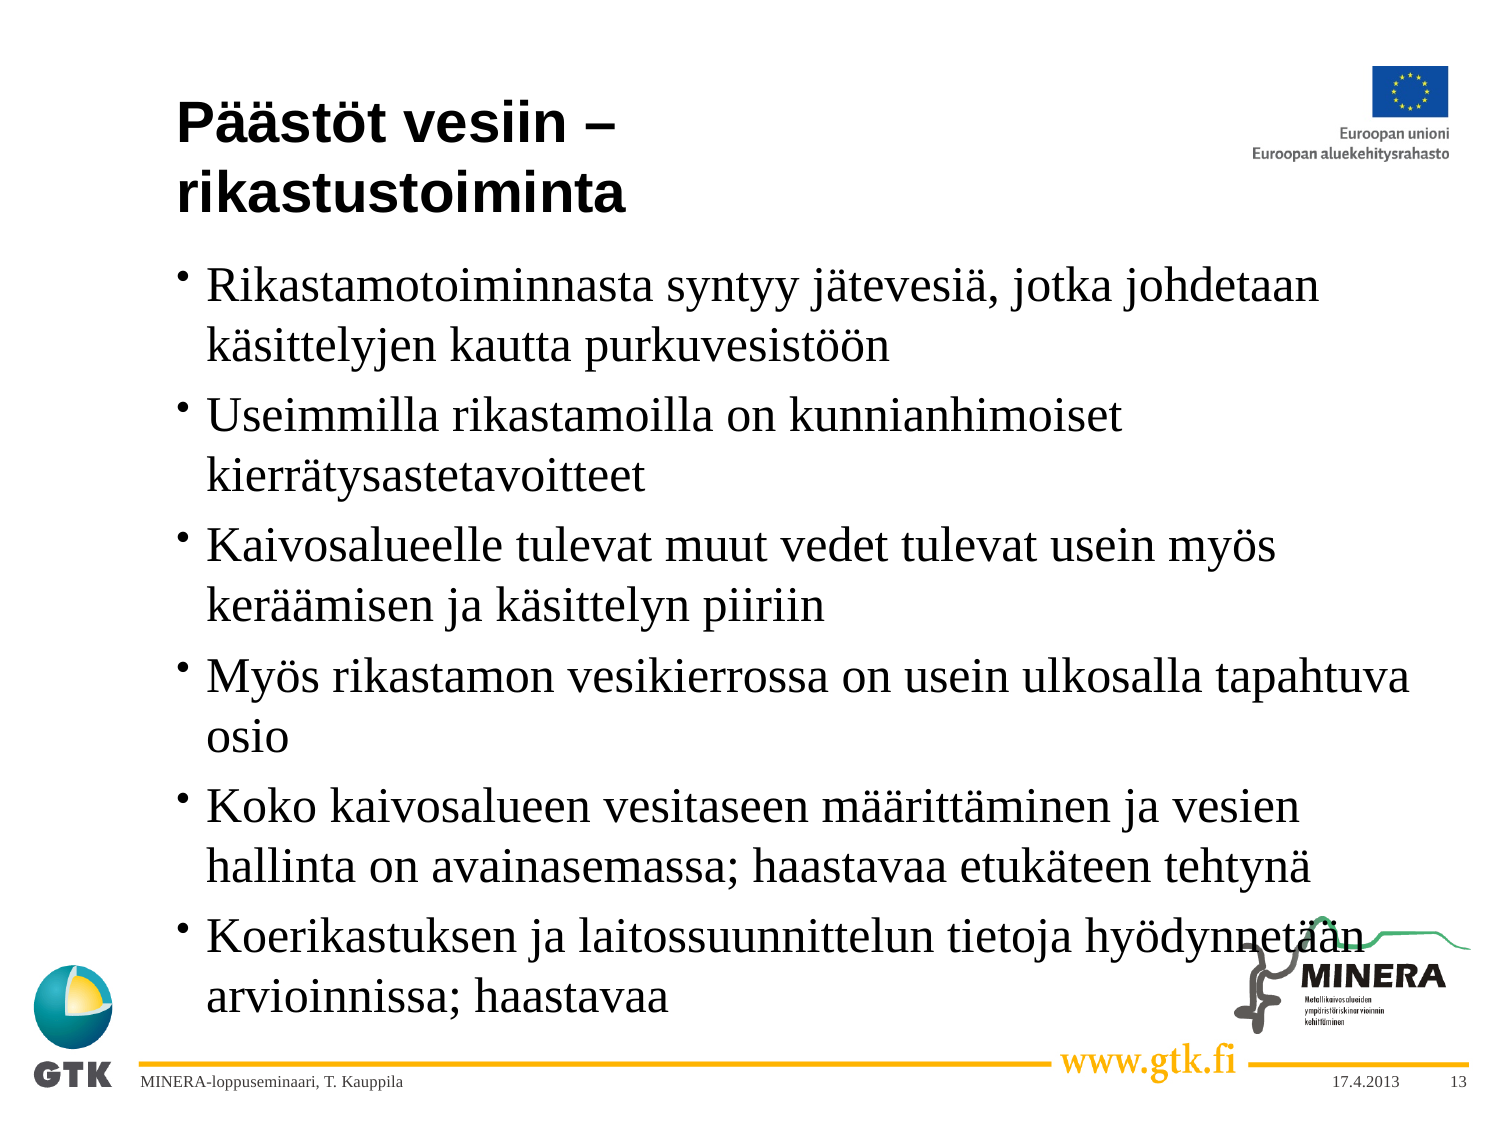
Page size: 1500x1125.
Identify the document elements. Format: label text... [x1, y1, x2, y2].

title Päästöt vesiin – rikastustoiminta [161, 31, 1448, 232]
picture [131, 916, 1478, 1092]
slide_number 13 [1415, 1069, 1483, 1093]
picture [28, 952, 118, 1094]
list Rikastamotoiminnasta syntyy jätevesiä, jotka johdetaan käsittelyjen kautta purkuvesistöön Useimmilla rikastamoilla on kunnianhimoiset kierrätysastetavoitteet Kaivosalueelle tulevat muut vedet tulevat usein myös keräämisen ja käsittelyn piiriin Myös rikastamon vesikierrossa on usein ulkosalla tapahtuva osio Koko kaivosalueen vesitaseen määrittäminen ja vesien hallinta on avainasemassa; haastavaa etukäteen tehtynä Koerikastuksen ja laitossuunnittelun tietoja hyödynnetään arvioinnissa; haastavaa [161, 243, 1448, 1000]
footer MINERA-loppuseminaari, T. Kauppila [125, 1069, 1056, 1093]
picture [1253, 66, 1450, 162]
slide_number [1240, 1069, 1415, 1093]
